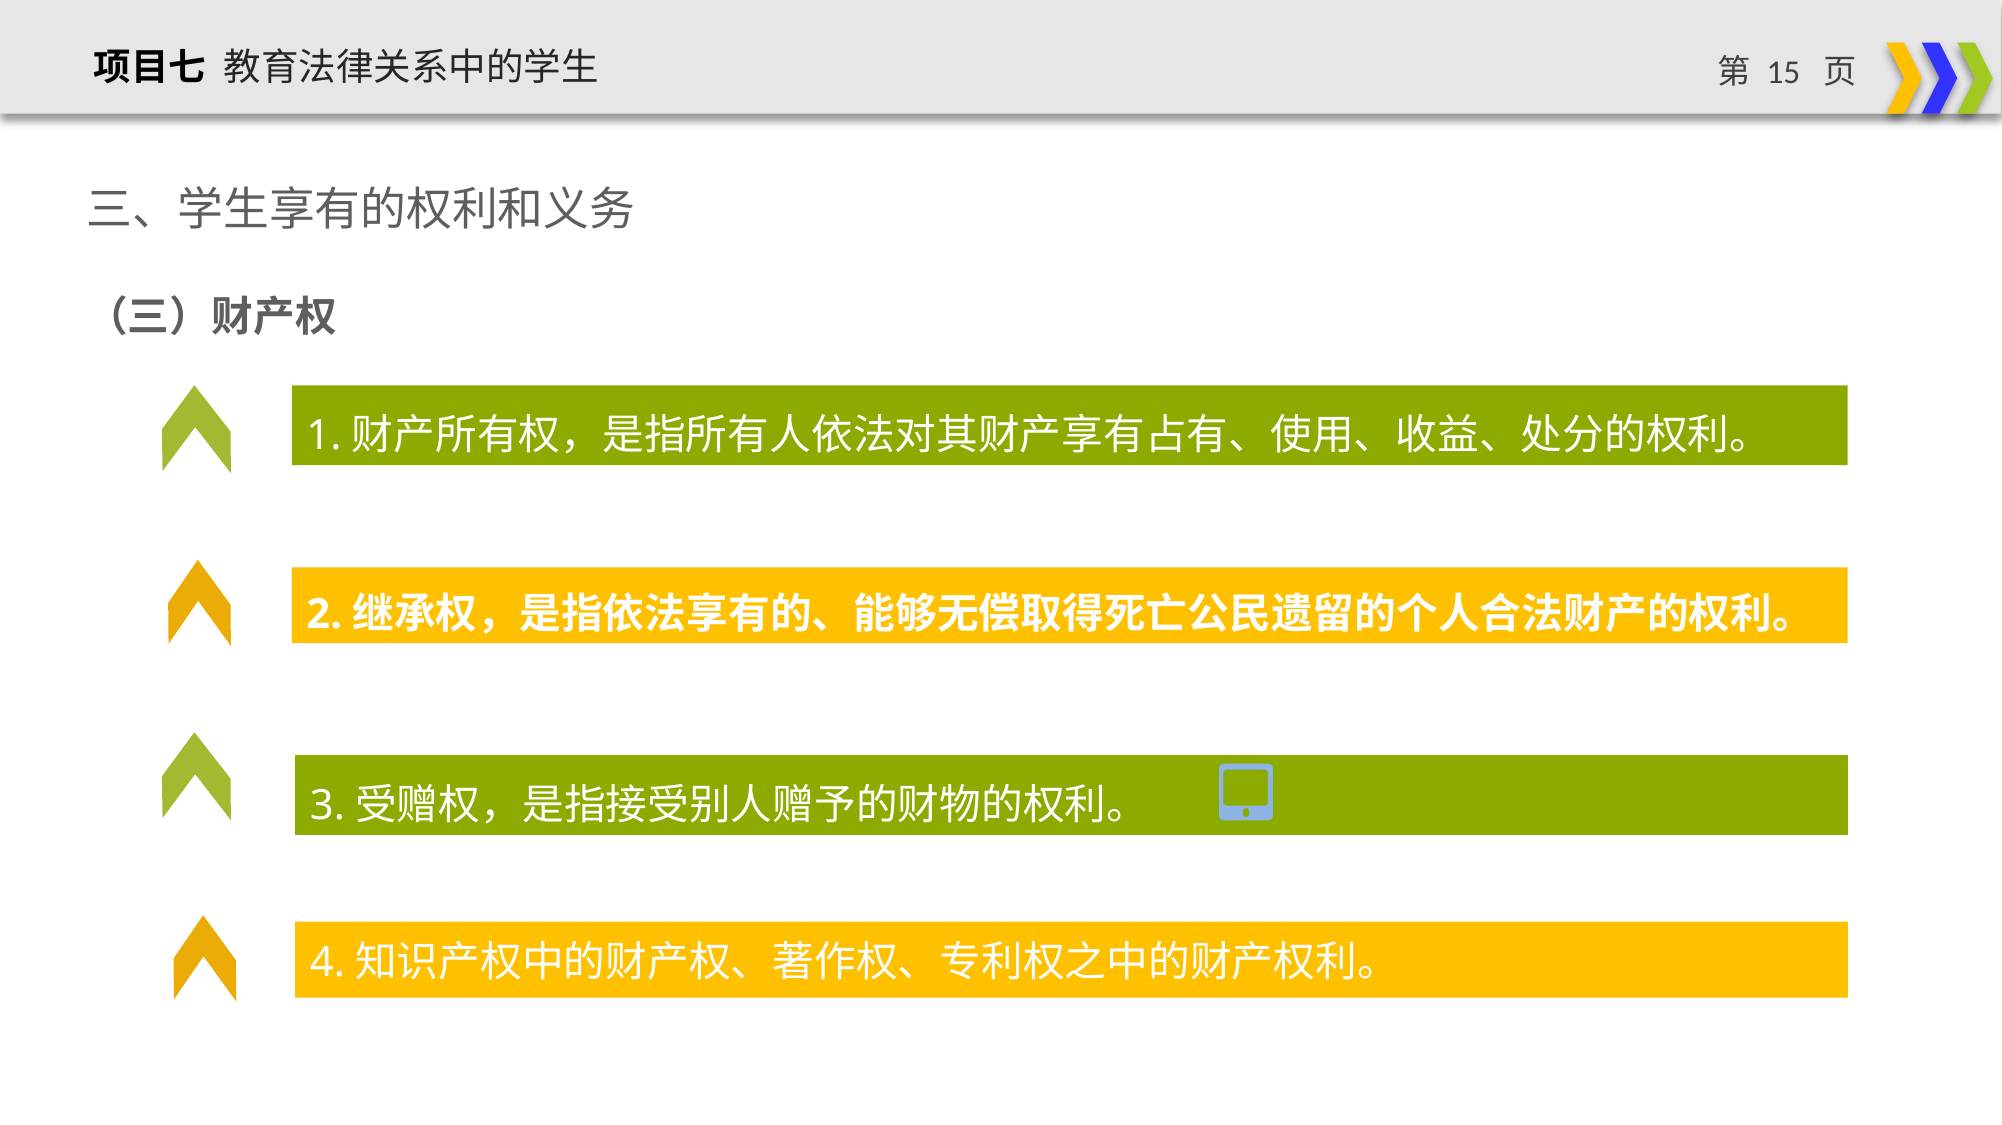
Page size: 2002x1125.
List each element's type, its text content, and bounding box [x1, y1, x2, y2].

text_box 三、学生享有的权利和义务 [71, 172, 1107, 243]
text_box 2.继承权，是指依法享有的、能够无偿取得死亡公民遗留的个人合法财产的权利。 [291, 564, 2001, 645]
text_box [161, 732, 231, 821]
text_box 1.财产所有权，是指所有人依法对其财产享有占有、使用、收益、处分的权利。 [291, 385, 1848, 466]
text_box 3.受赠权，是指接受别人赠予的财物的权利。 [295, 755, 1848, 835]
text_box 4.知识产权中的财产权、著作权、专利权之中的财产权利。 [293, 920, 1850, 1000]
text_box （三）财产权 [71, 267, 937, 347]
text_box [168, 559, 231, 647]
text_box [173, 915, 237, 1002]
picture [36, 30, 851, 102]
text_box [1216, 761, 1276, 823]
text_box [161, 385, 231, 474]
